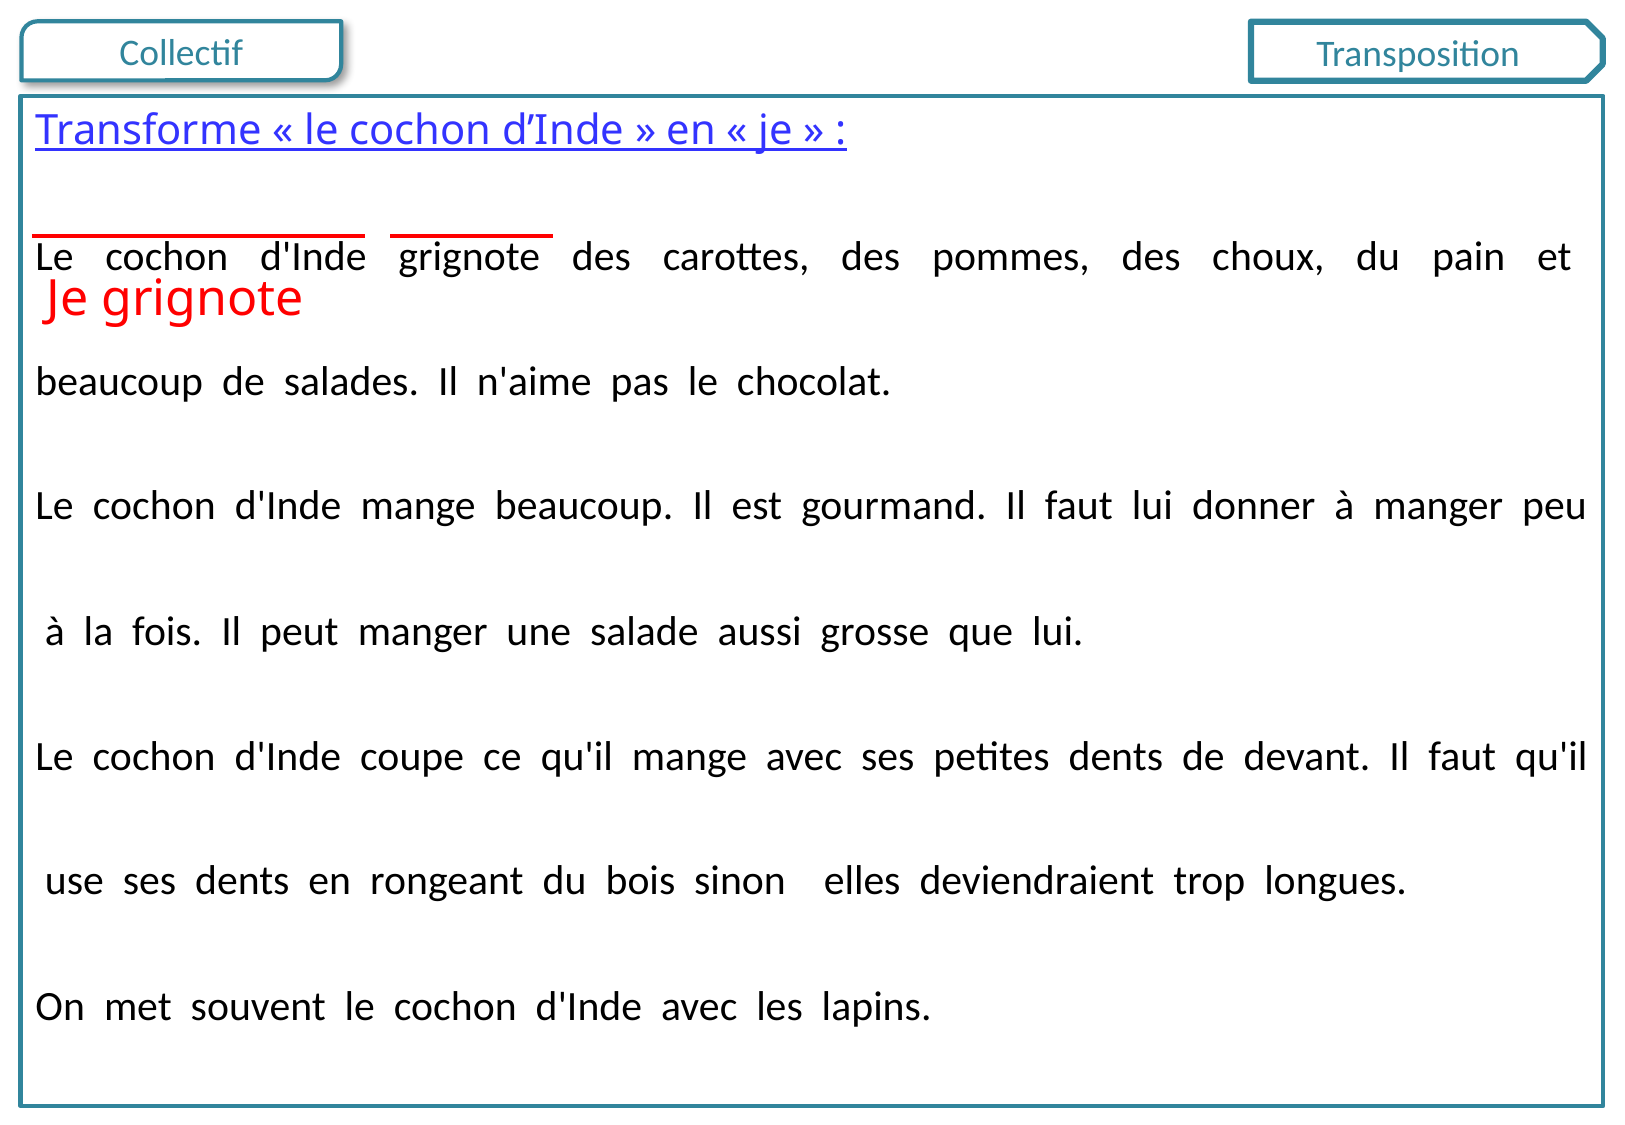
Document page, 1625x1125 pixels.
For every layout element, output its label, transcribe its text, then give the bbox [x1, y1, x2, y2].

list Transforme « le cochon d’Inde » en « je » : Le cochon d'Inde grignote des carottes, des pommes, des choux, du pain et beaucoup de salades. Il n'aime pas le chocolat. Le cochon d'Inde mange beaucoup. Il est gourmand. Il faut lui donner à manger peu à la fois. Il peut manger une salade aussi grosse que lui. Le cochon d'Inde coupe ce qu'il mange avec ses petites dents de devant. Il faut qu'il use ses dents en rongeant du bois sinon elles deviendraient trop longues. On met souvent le cochon d'Inde avec les lapins. [18, 94, 1605, 1108]
list Transposition [1251, 21, 1585, 81]
text_box Je grignote [31, 258, 674, 333]
